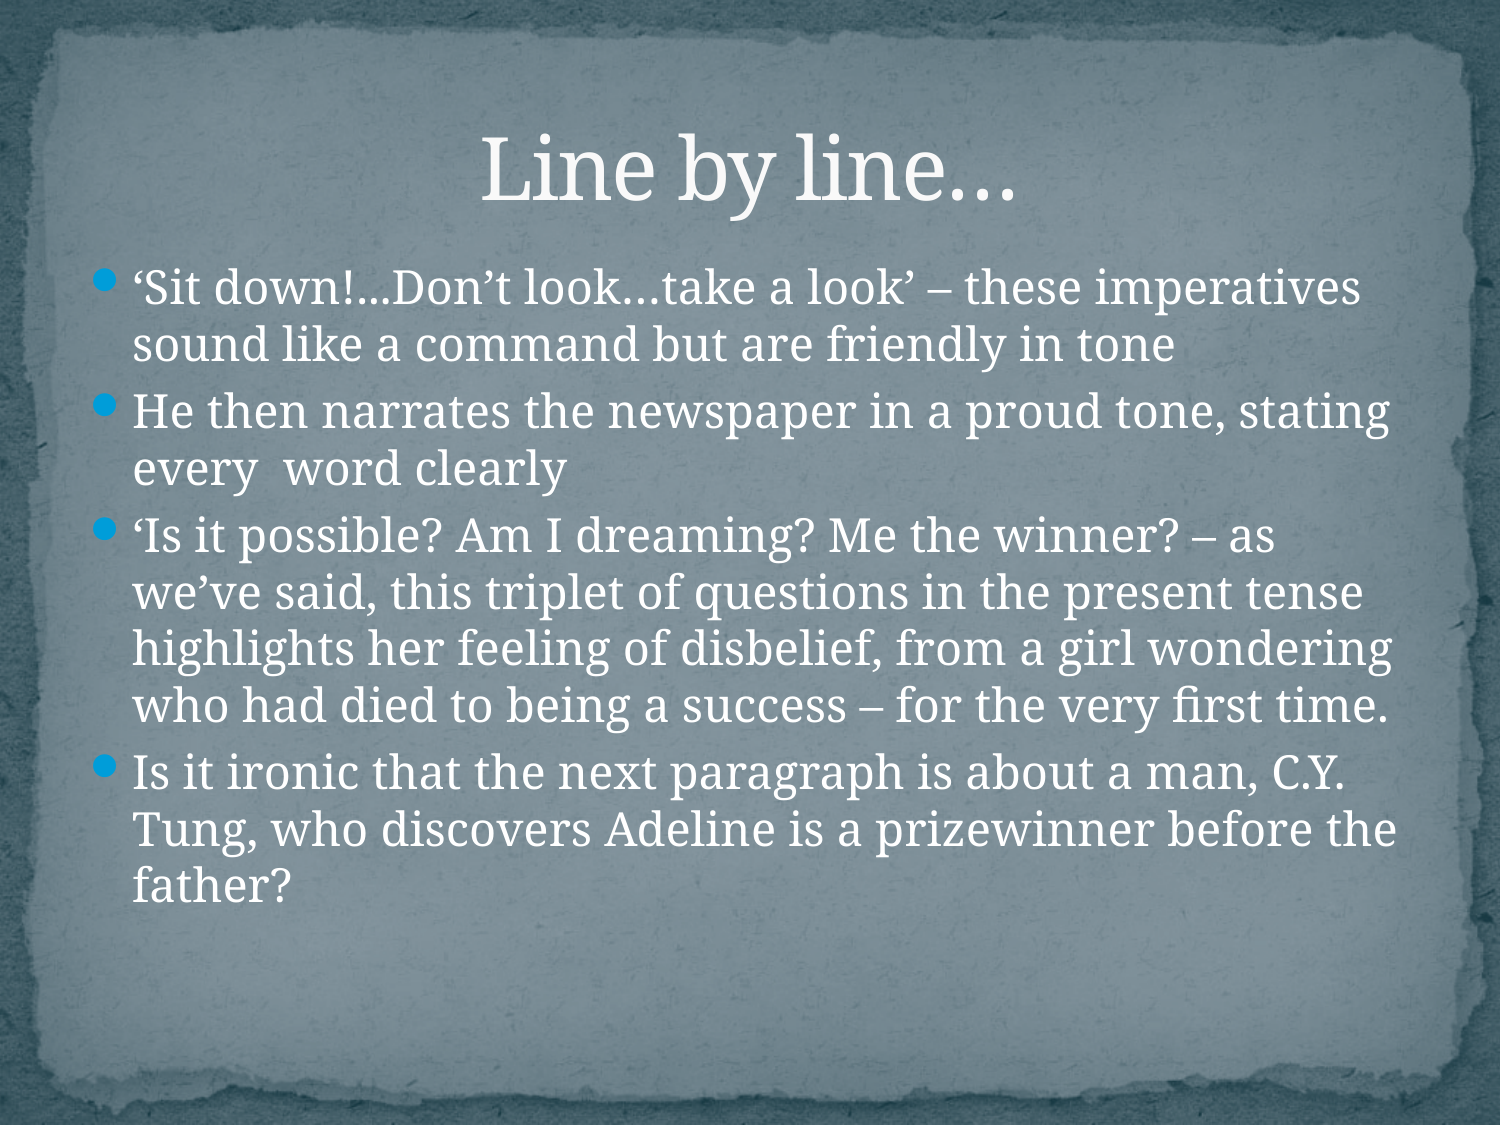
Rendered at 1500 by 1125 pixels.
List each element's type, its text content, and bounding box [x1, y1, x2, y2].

title Line by line… [74, 24, 1425, 225]
list ‘Sit down!...Don’t look…take a look’ – these imperatives sound like a command but are friendly in tone He then narrates the newspaper in a proud tone, stating every word clearly ‘Is it possible? Am I dreaming? Me the winner? – as we’ve said, this triplet of questions in the present tense highlights her feeling of disbelief, from a girl wondering who had died to being a success – for the very first time. Is it ironic that the next paragraph is about a man, C.Y. Tung, who discovers Adeline is a prizewinner before the father? [75, 249, 1425, 1000]
